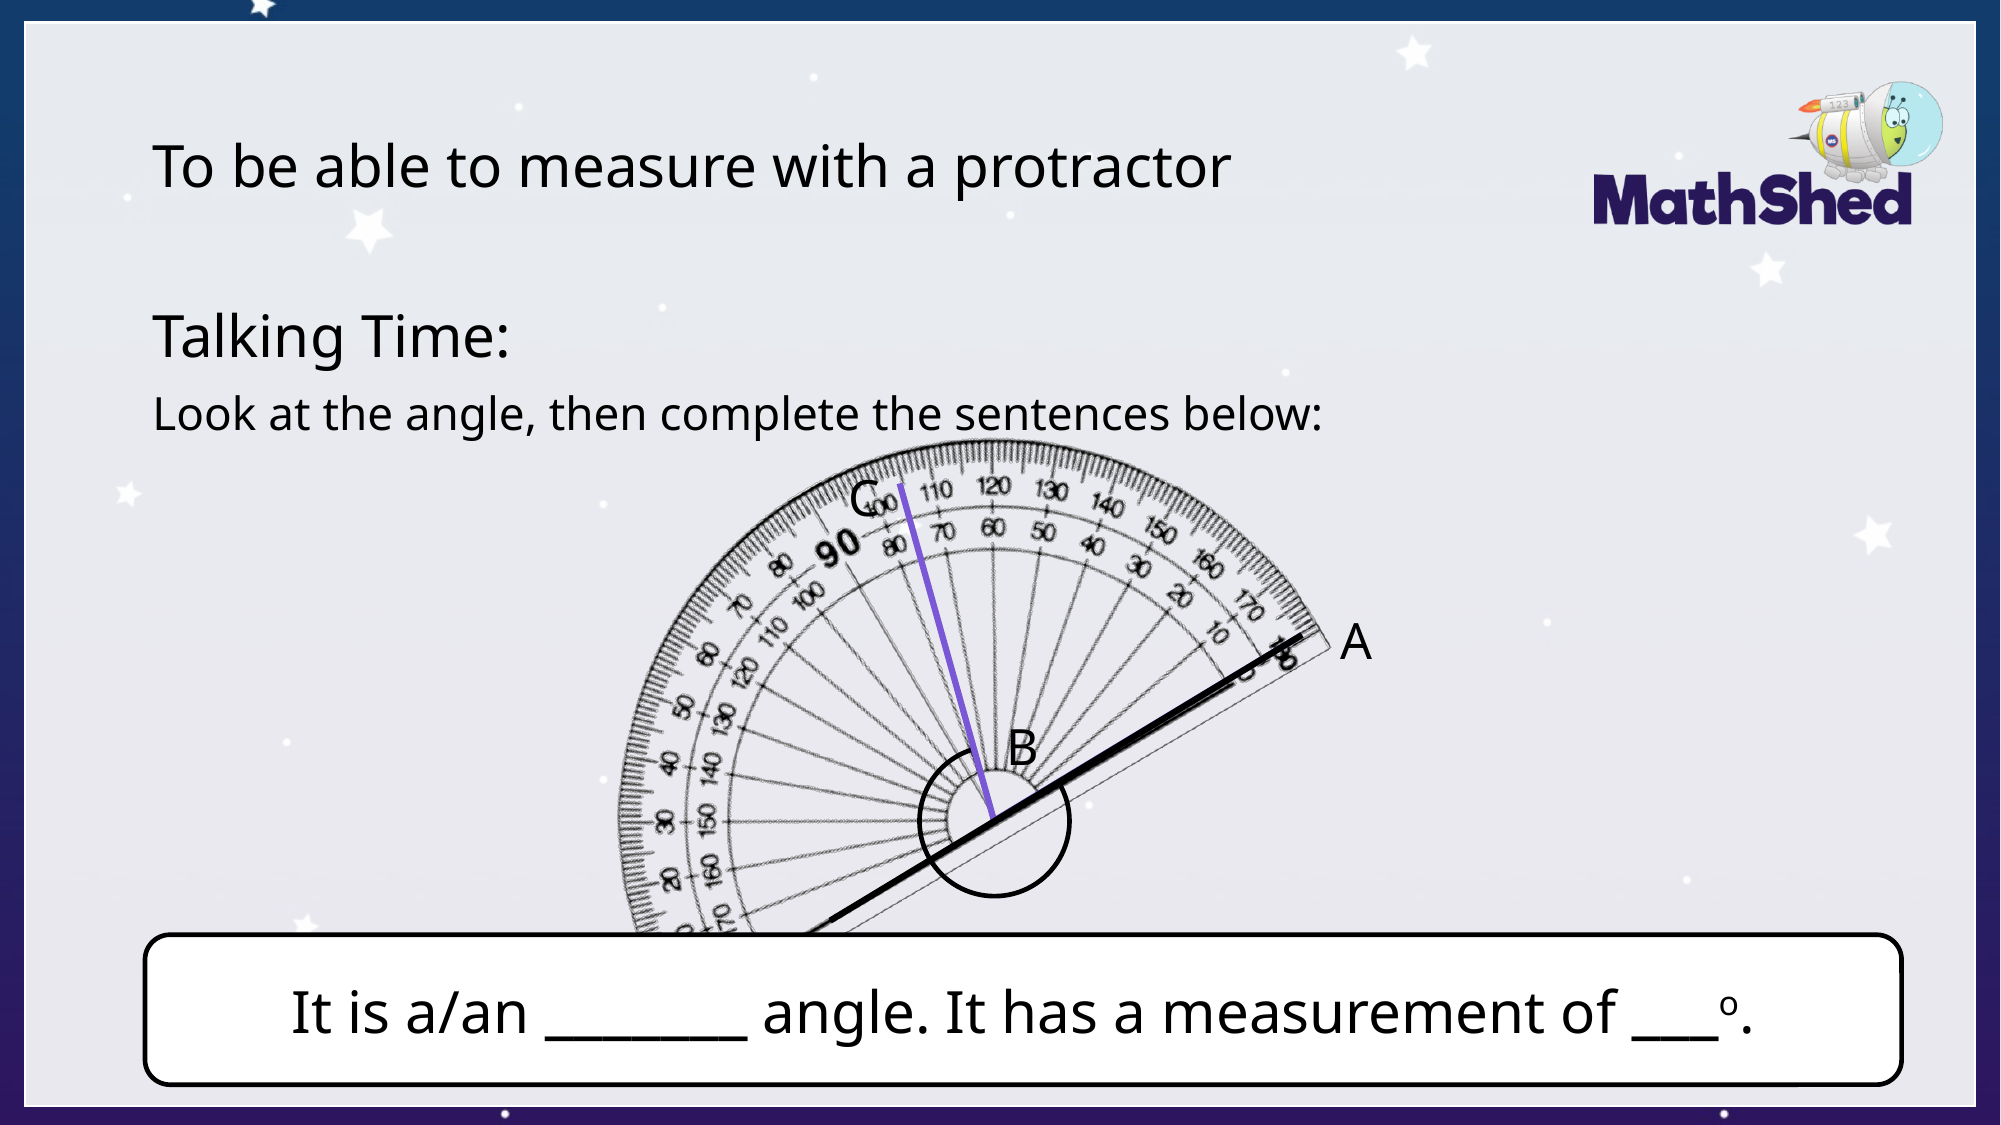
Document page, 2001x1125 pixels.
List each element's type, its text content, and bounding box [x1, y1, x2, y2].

title To be able to measure with a protractor [137, 59, 1578, 278]
text_box A [1326, 601, 1388, 677]
list Talking Time: Look at the angle, then complete the sentences below: [137, 299, 1863, 1014]
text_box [830, 634, 1302, 921]
text_box It is a/an _______ angle. It has a measurement of ___o. [143, 933, 1903, 1086]
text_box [899, 483, 994, 634]
picture [0, 0, 2001, 1125]
